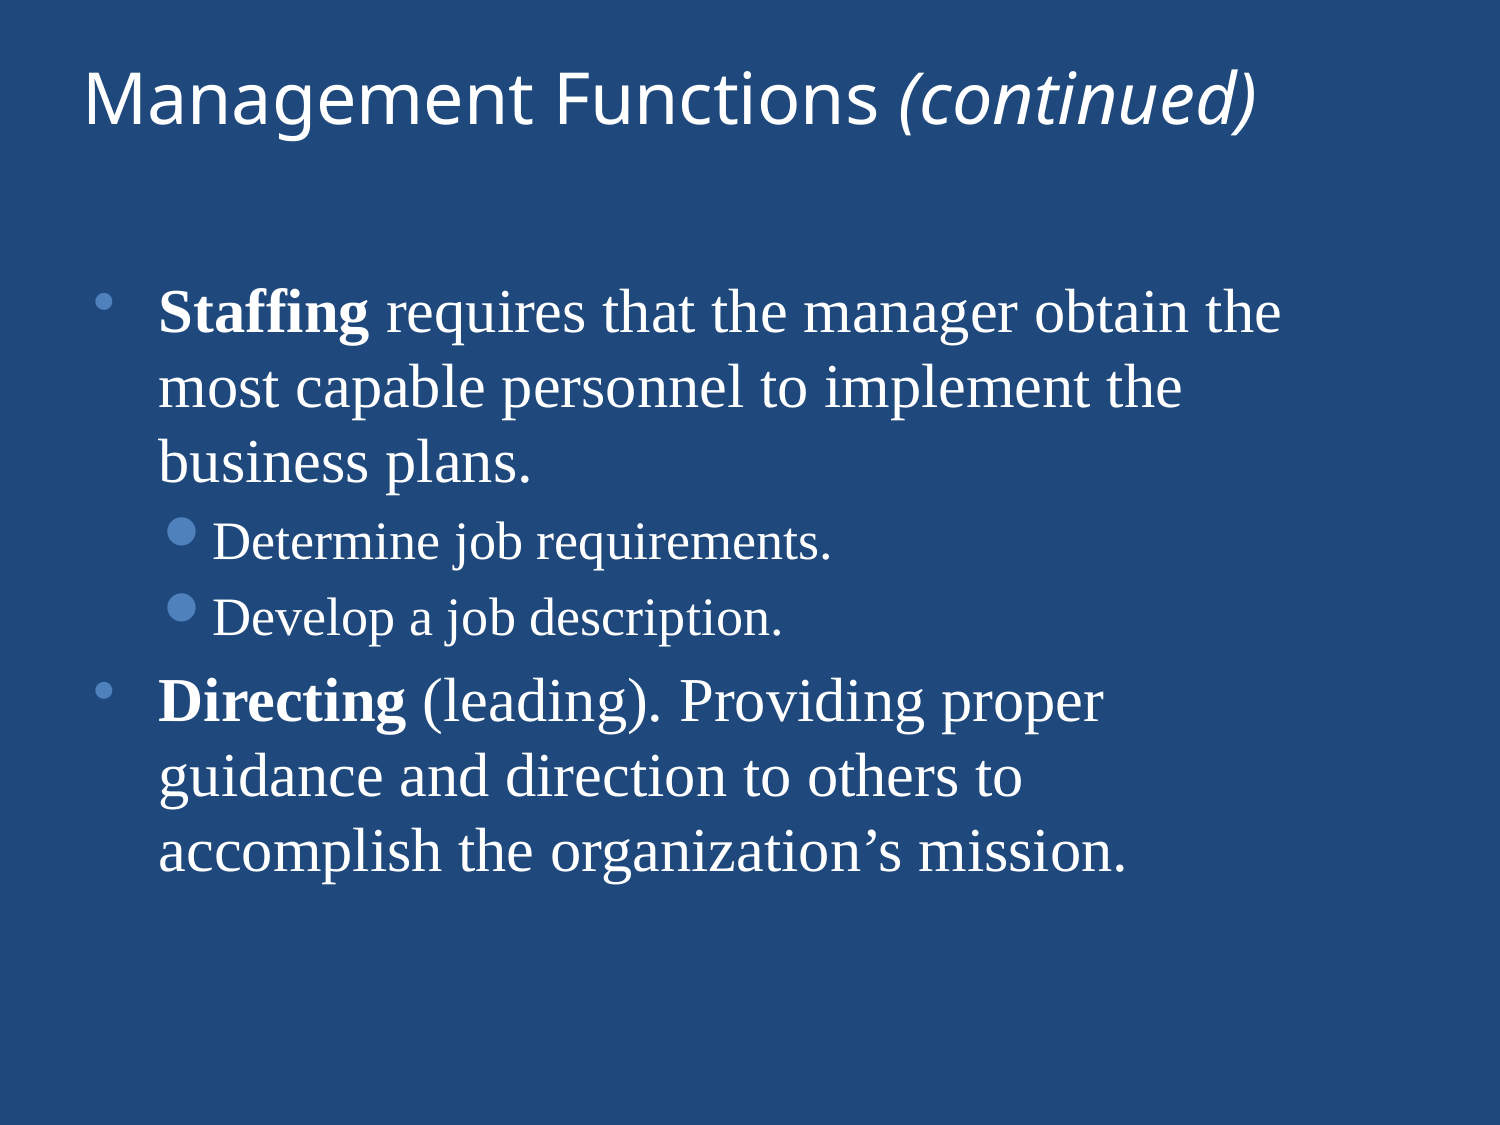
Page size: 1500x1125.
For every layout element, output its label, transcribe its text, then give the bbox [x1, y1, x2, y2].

title Management Functions (continued) [75, 45, 1300, 233]
list Staffing requires that the manager obtain the most capable personnel to implement the business plans. Determine job requirements. Develop a job description. Directing (leading). Providing proper guidance and direction to others to accomplish the organization’s mission. [75, 262, 1300, 1005]
